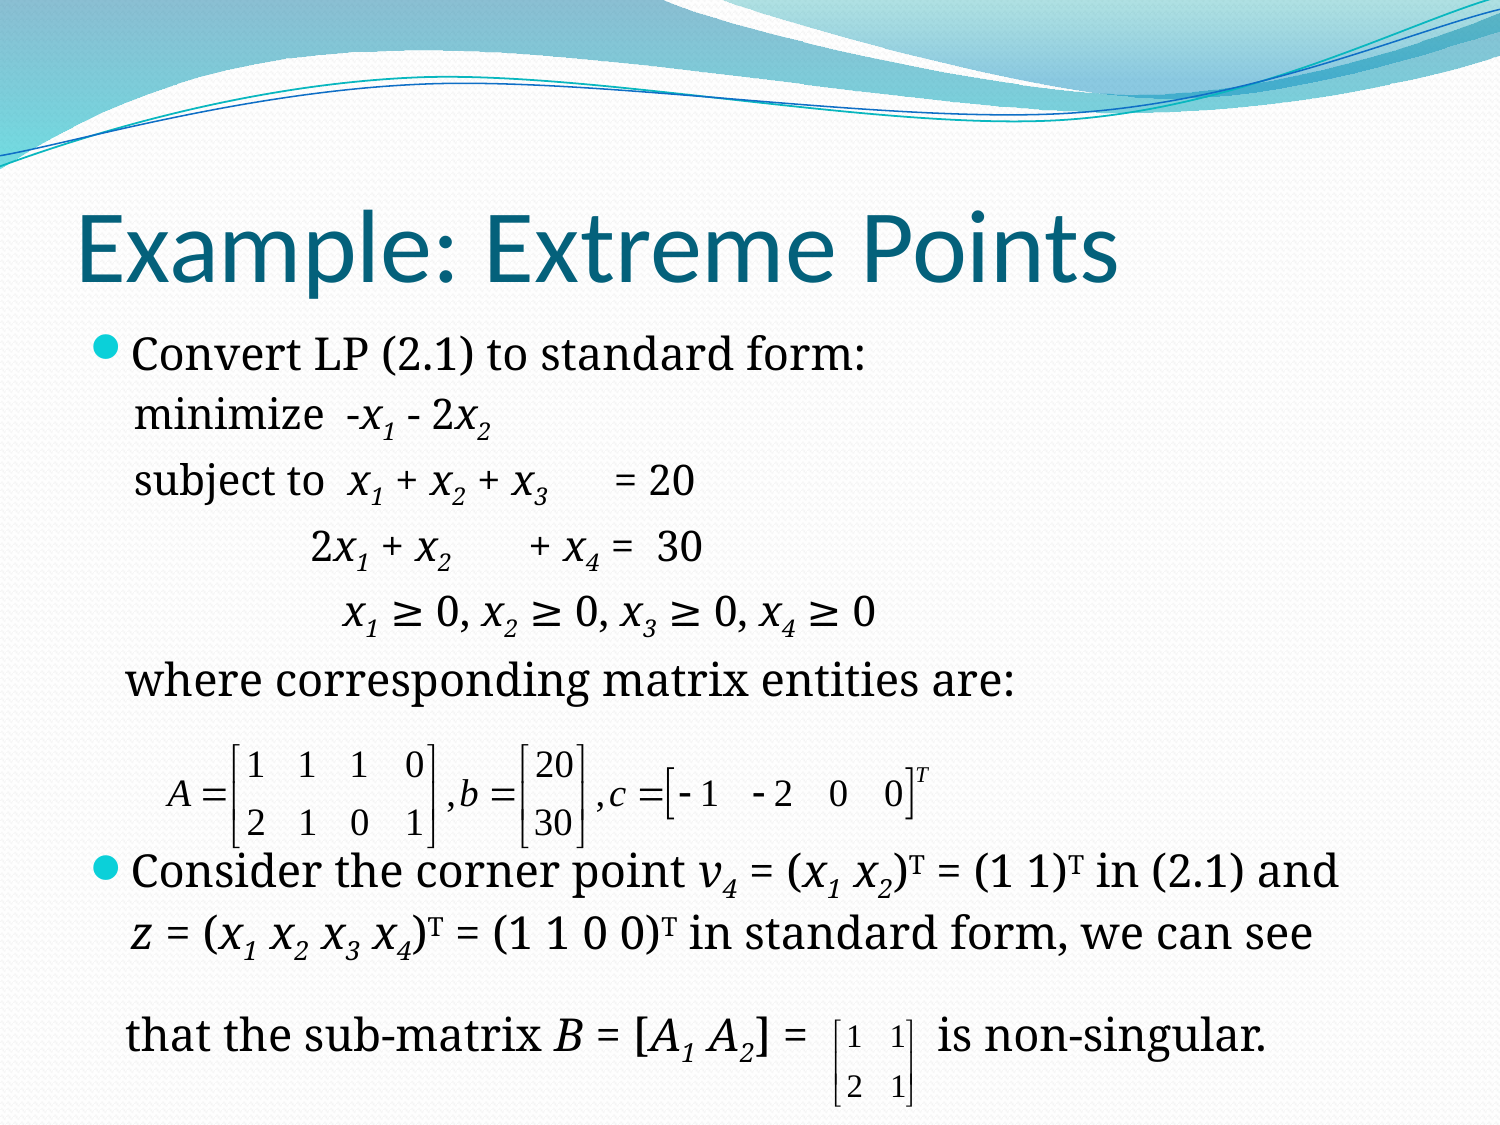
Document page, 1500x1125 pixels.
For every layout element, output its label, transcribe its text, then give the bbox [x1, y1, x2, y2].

title Basic Feasible Solutions [925, 1016, 932, 1121]
list Convert LP (2.1) to standard form: minimize -x1 - 2x2 subject to x1 + x2 + x3 = 20 2x1 + x2 + x4 = 30 x1 ≥ 0, x2 ≥ 0, x3 ≥ 0, x4 ≥ 0 where corresponding matrix entities are: Consider the corner point v4 = (x1 x2)T = (1 1)T in (2.1) and z = (x1 x2 x3 x4)T = (1 1 0 0)T in standard form, we can see that the sub-matrix B = [A1 A2] = is non-singular. [75, 317, 1372, 1121]
title Example: Extreme Points [75, 115, 1425, 303]
title Basic Feasible Solutions [819, 1015, 826, 1121]
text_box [158, 738, 938, 855]
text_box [826, 1014, 926, 1114]
title Basic Feasible Solutions [151, 739, 944, 868]
